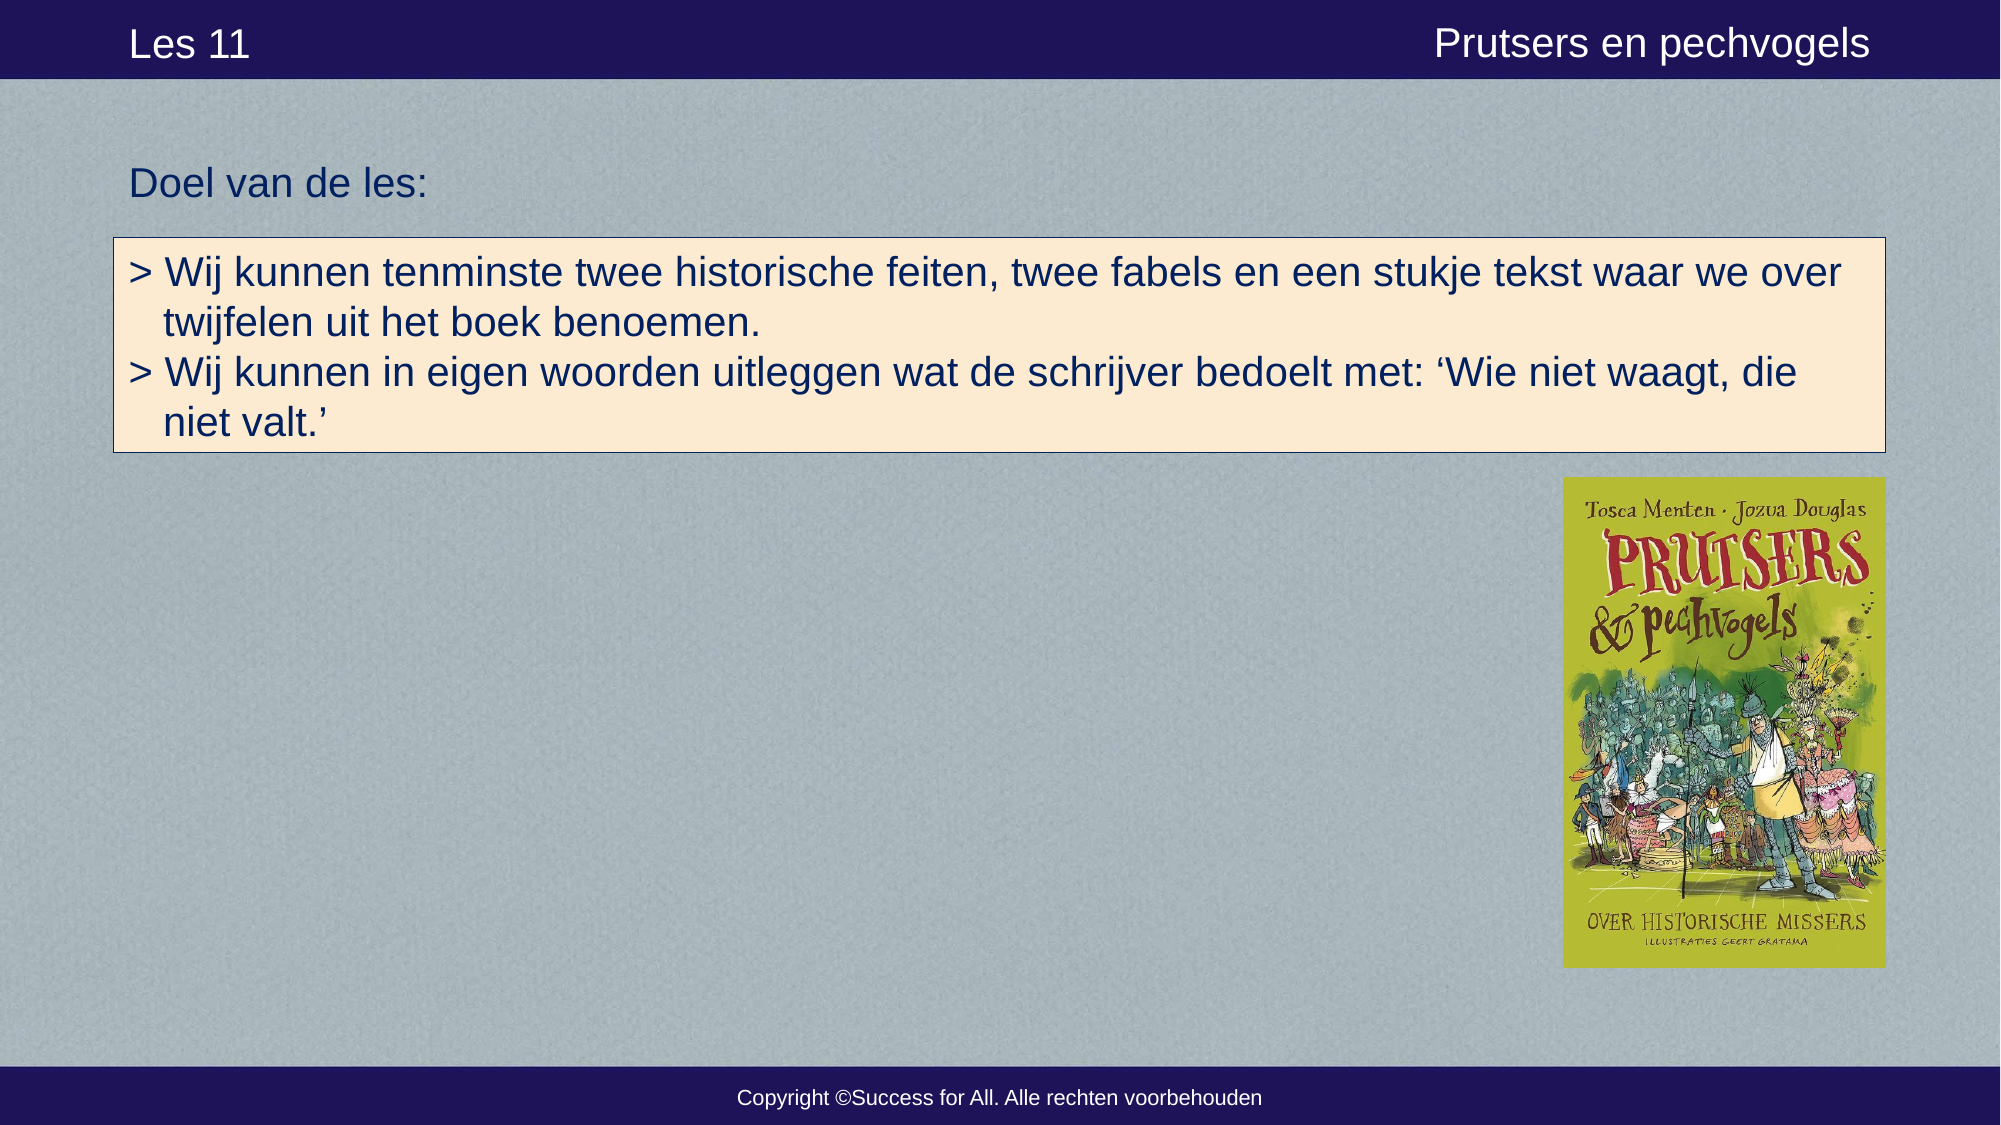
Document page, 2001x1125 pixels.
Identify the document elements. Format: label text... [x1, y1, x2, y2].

text_box > Wij kunnen tenminste twee historische feiten, twee fabels en een stukje tekst waar we over twijfelen uit het boek benoemen. > Wij kunnen in eigen woorden uitleggen wat de schrijver bedoelt met: ‘Wie niet waagt, die niet valt.’ [113, 237, 1886, 453]
text_box Prutsers en pechvogels [999, 8, 1886, 73]
text_box Les 11 [114, 9, 354, 75]
text_box Doel van de les: [113, 148, 1635, 214]
text_box Copyright ©Success for All. Alle rechten voorbehouden [0, 1076, 2000, 1125]
picture [0, 0, 2001, 1125]
